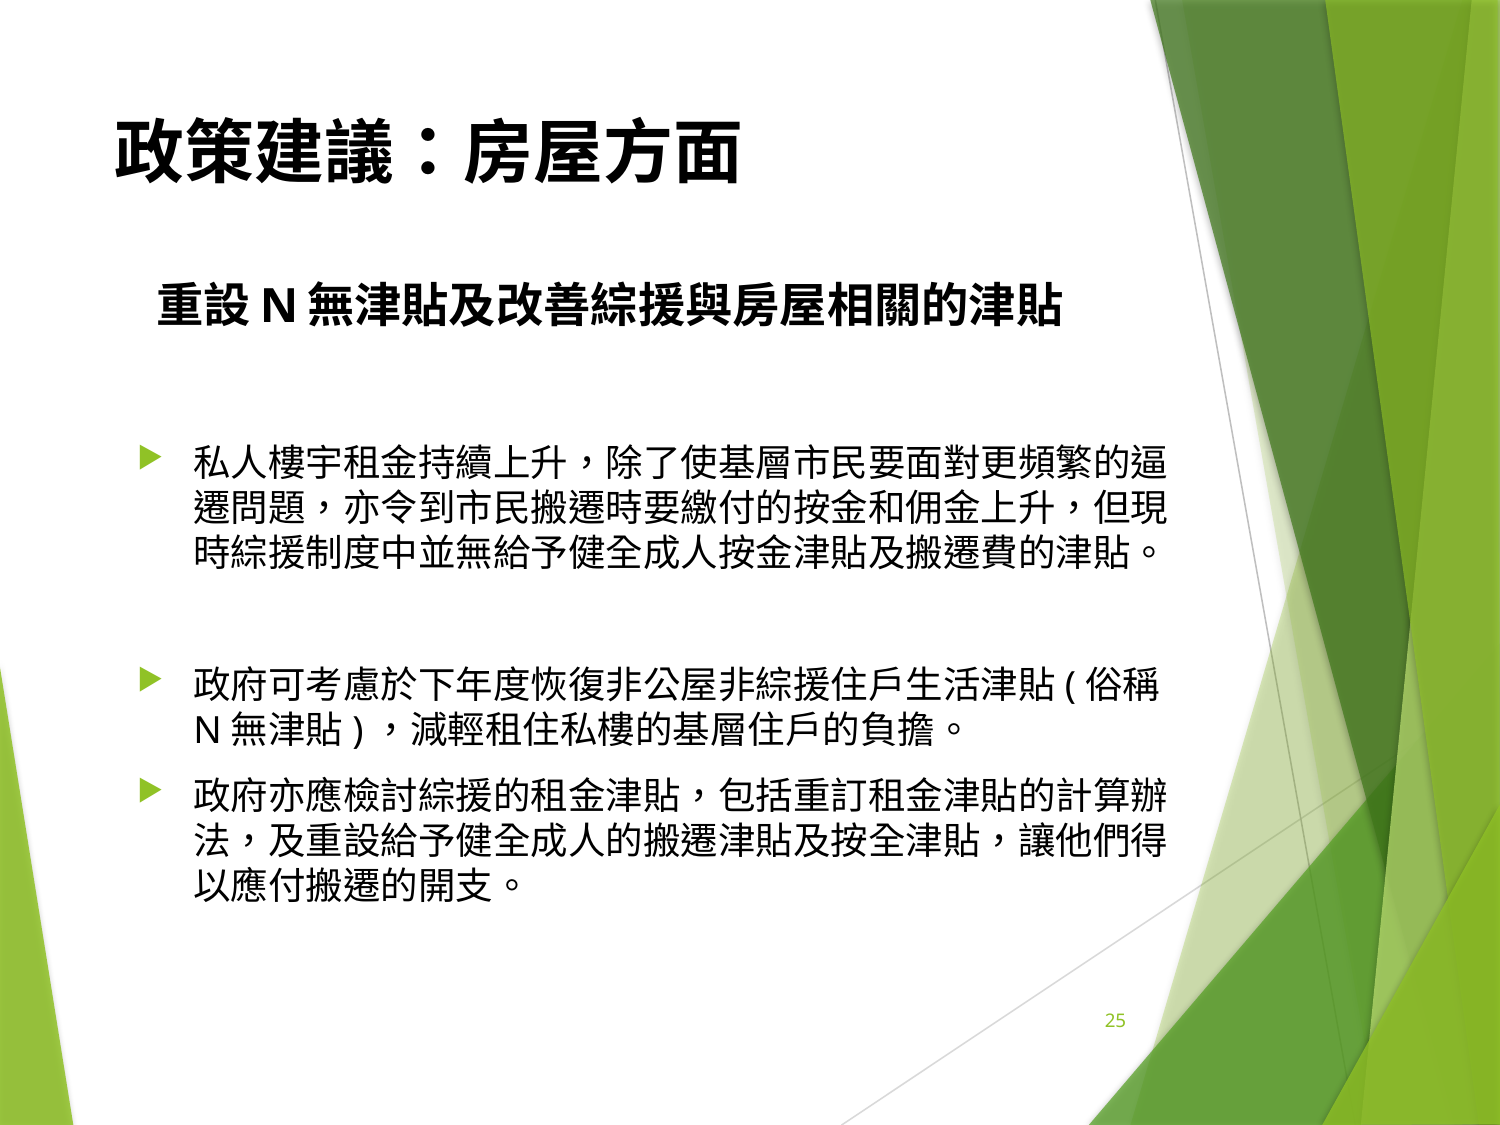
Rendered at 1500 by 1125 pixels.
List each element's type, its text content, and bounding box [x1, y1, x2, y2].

text_box 重設N無津貼及改善綜援與房屋相關的津貼 [141, 267, 1087, 377]
title 政策建議：房屋方面 [99, 99, 1142, 284]
slide_number 25 [1057, 991, 1142, 1051]
text_box 私人樓宇租金持續上升，除了使基層市民要面對更頻繁的逼遷問題，亦令到市民搬遷時要繳付的按金和佣金上升，但現時綜援制度中並無給予健全成人按金津貼及搬遷費的津貼。 政府可考慮於下年度恢復非公屋非綜援住戶生活津貼(俗稱N無津貼)，減輕租住私樓的基層住戶的負擔。 政府亦應檢討綜援的租金津貼，包括重訂租金津貼的計算辦法，及重設給予健全成人的搬遷津貼及按全津貼，讓他們得以應付搬遷的開支。 [122, 431, 1193, 980]
